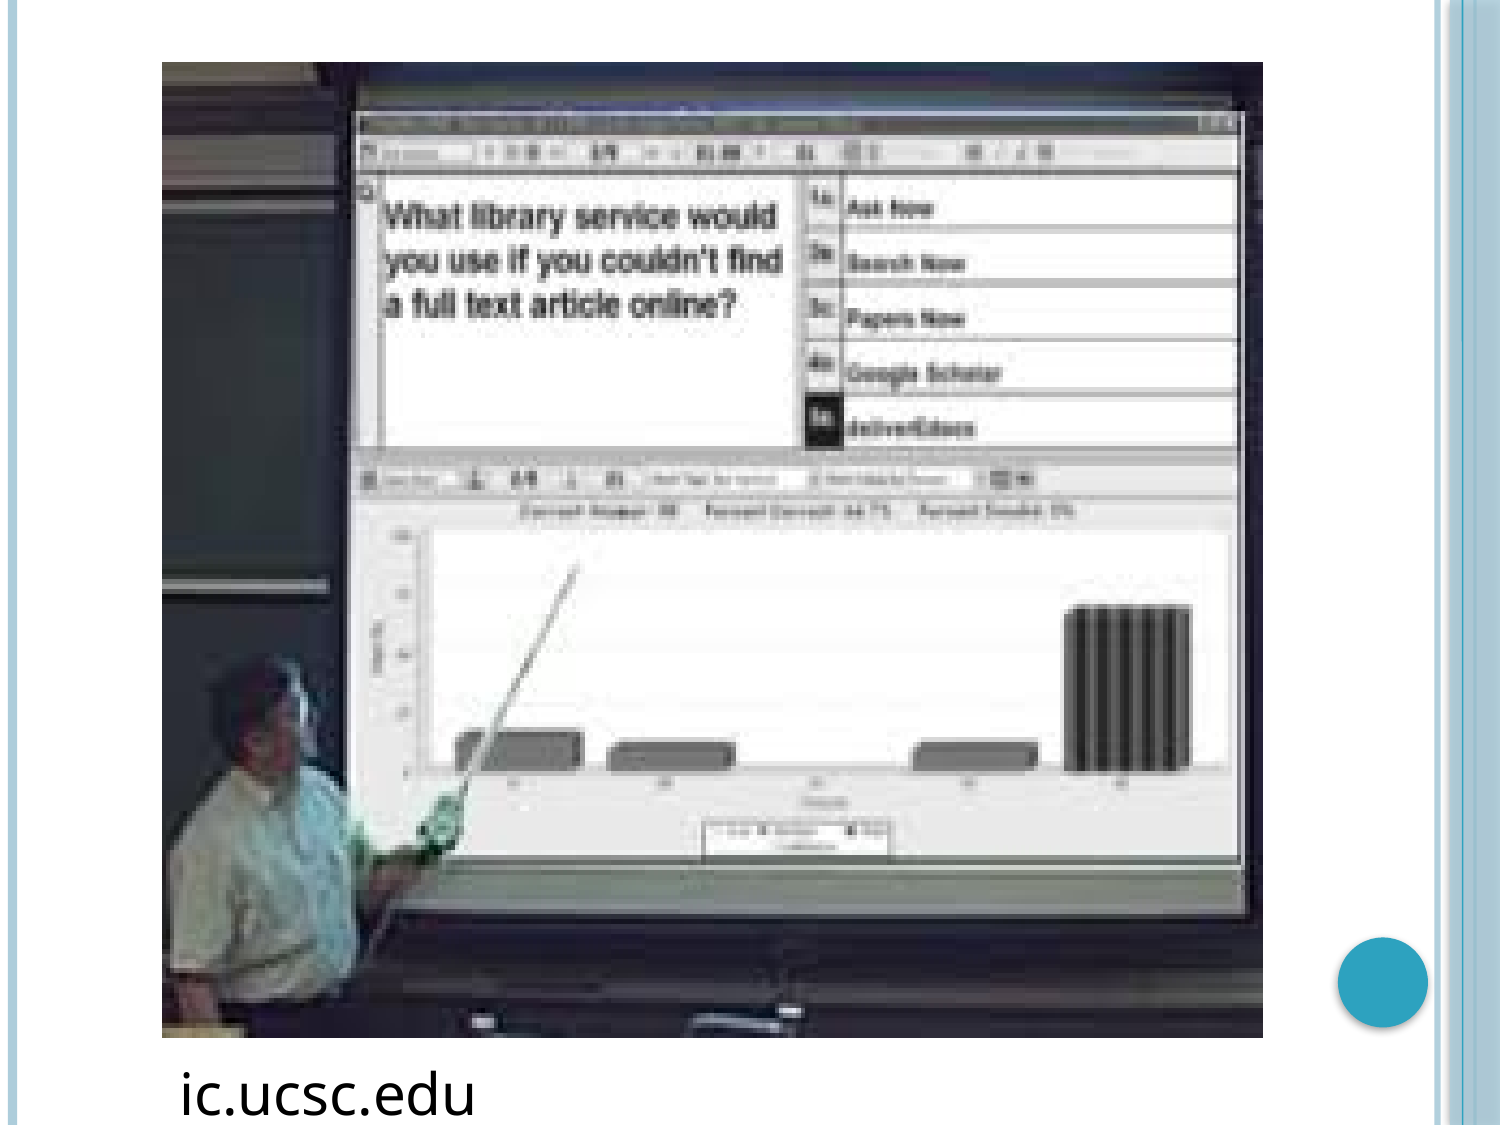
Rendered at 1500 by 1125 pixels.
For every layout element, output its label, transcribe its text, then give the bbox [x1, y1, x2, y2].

text_box ic.ucsc.edu [164, 1049, 1215, 1125]
picture [161, 61, 1264, 1038]
